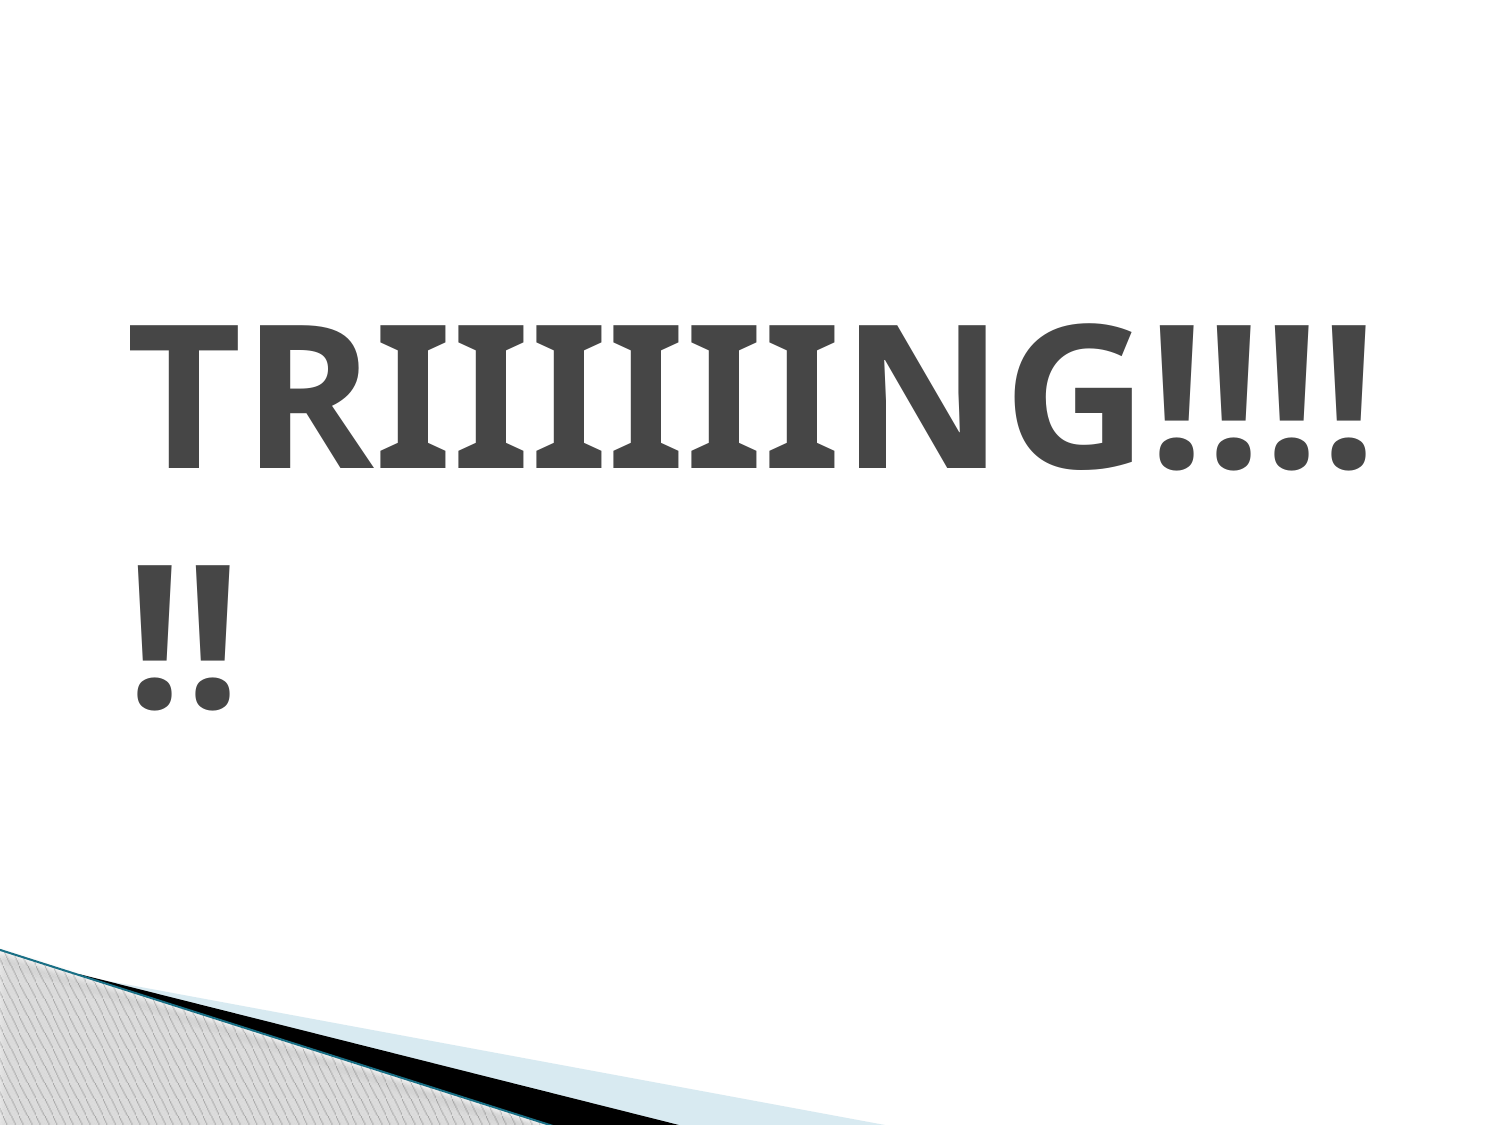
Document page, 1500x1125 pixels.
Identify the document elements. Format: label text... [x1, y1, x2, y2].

title TRIIIIIING!!!!!! [112, 373, 1415, 644]
